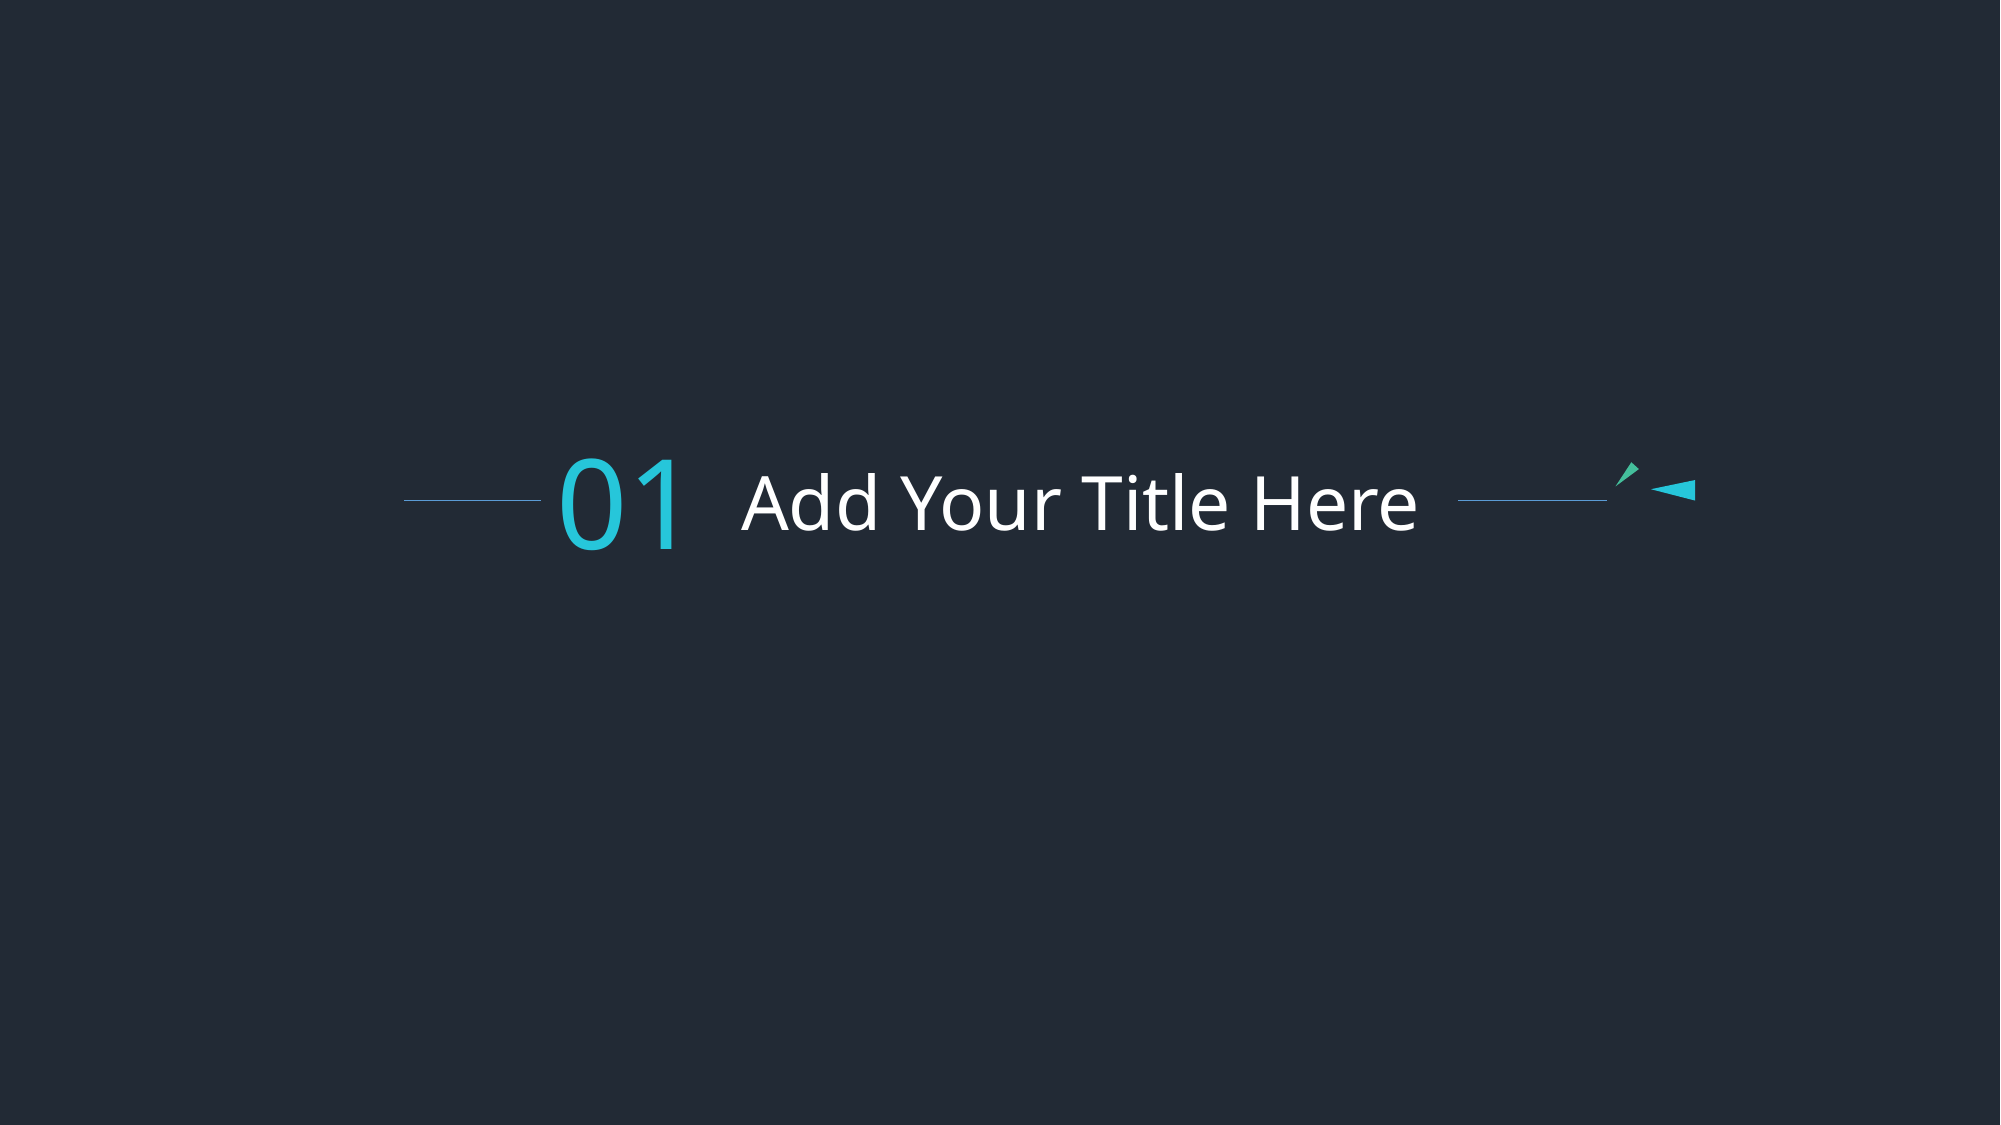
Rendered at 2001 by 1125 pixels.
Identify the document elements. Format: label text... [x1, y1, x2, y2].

text_box Add Your Title Here [761, 447, 1573, 553]
text_box 01 [541, 417, 761, 583]
text_box [1650, 478, 1697, 502]
text_box [1614, 460, 1641, 488]
